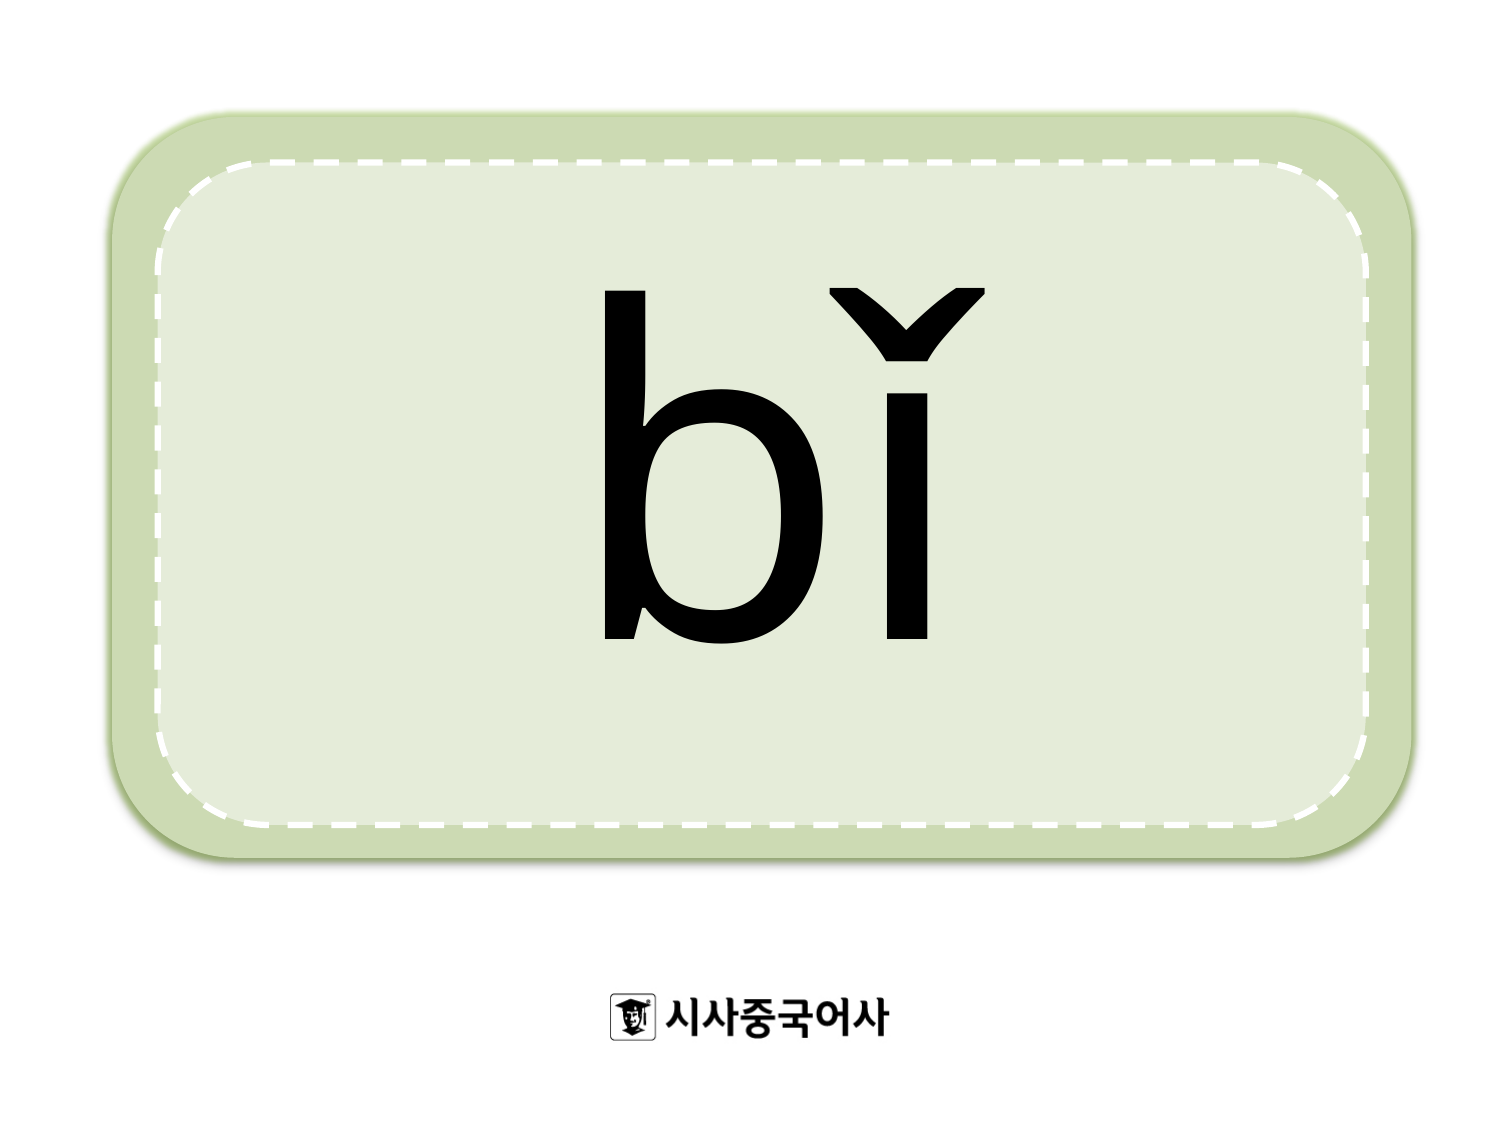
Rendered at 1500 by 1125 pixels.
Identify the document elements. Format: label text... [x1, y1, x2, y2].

text_box bǐ [162, 125, 1371, 788]
picture [602, 987, 898, 1047]
